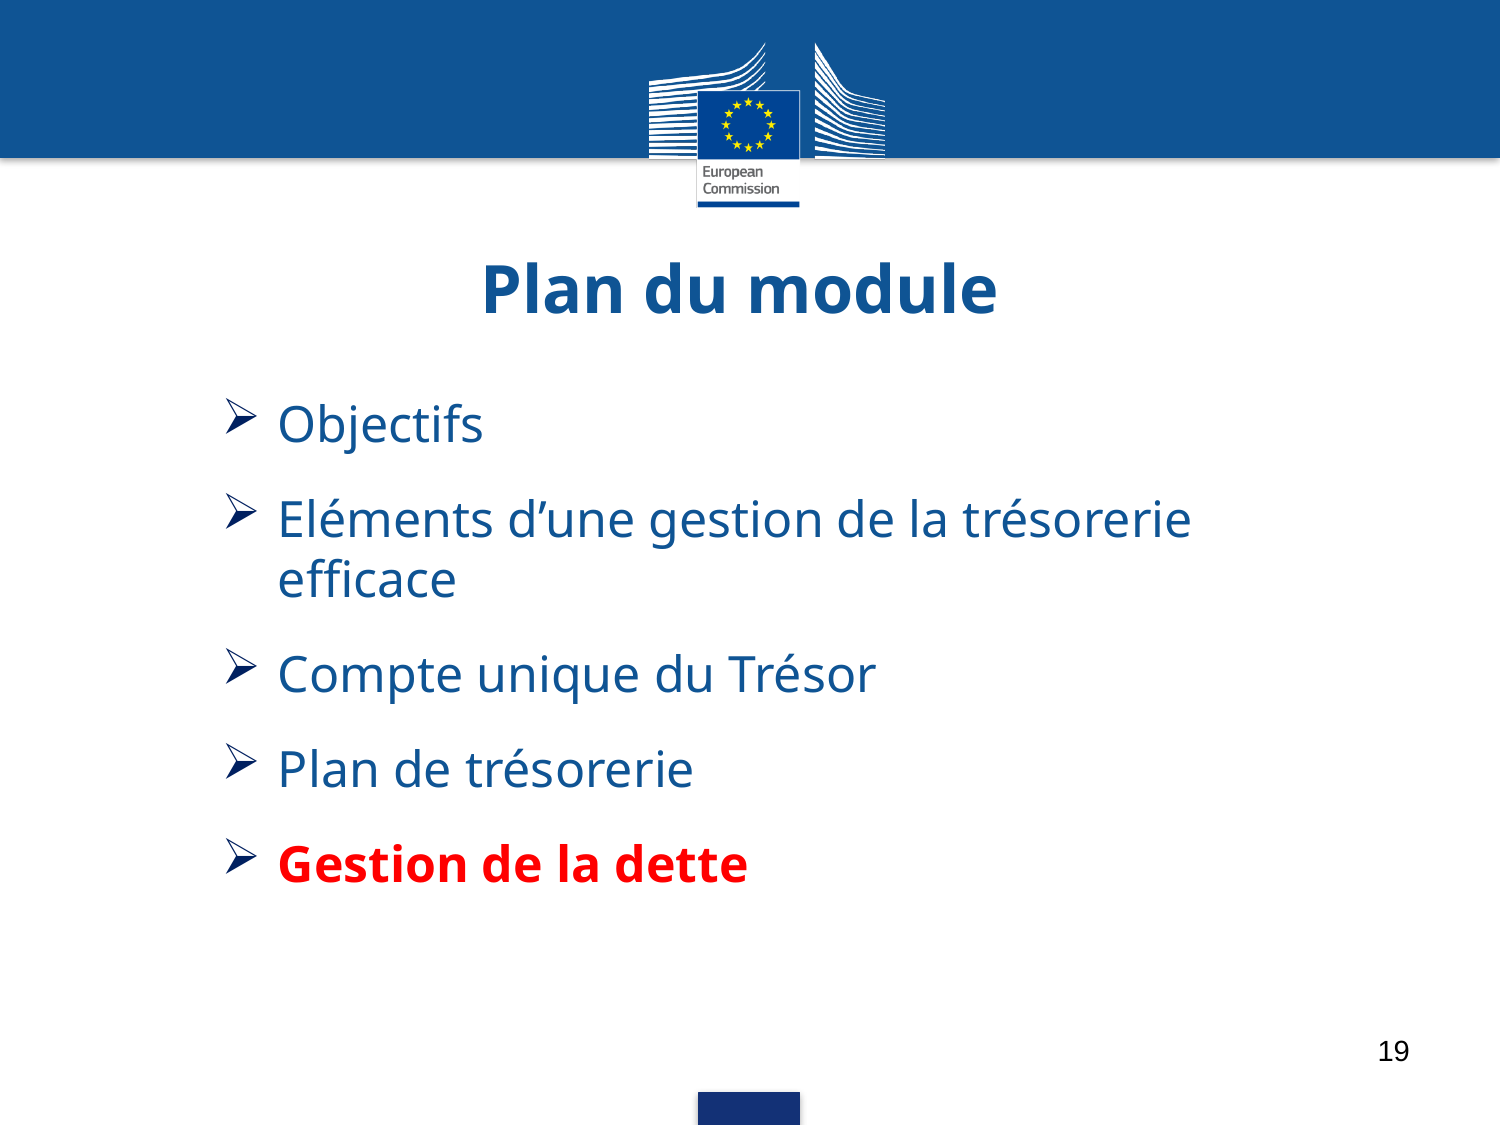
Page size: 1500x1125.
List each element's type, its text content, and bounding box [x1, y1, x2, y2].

picture [649, 42, 885, 208]
title Plan du module [64, 209, 1416, 364]
list Objectifs Eléments d’une gestion de la trésorerie efficace Compte unique du Trésor Plan de trésorerie Gestion de la dette [206, 385, 1347, 1006]
slide_number 19 [1074, 1024, 1426, 1103]
